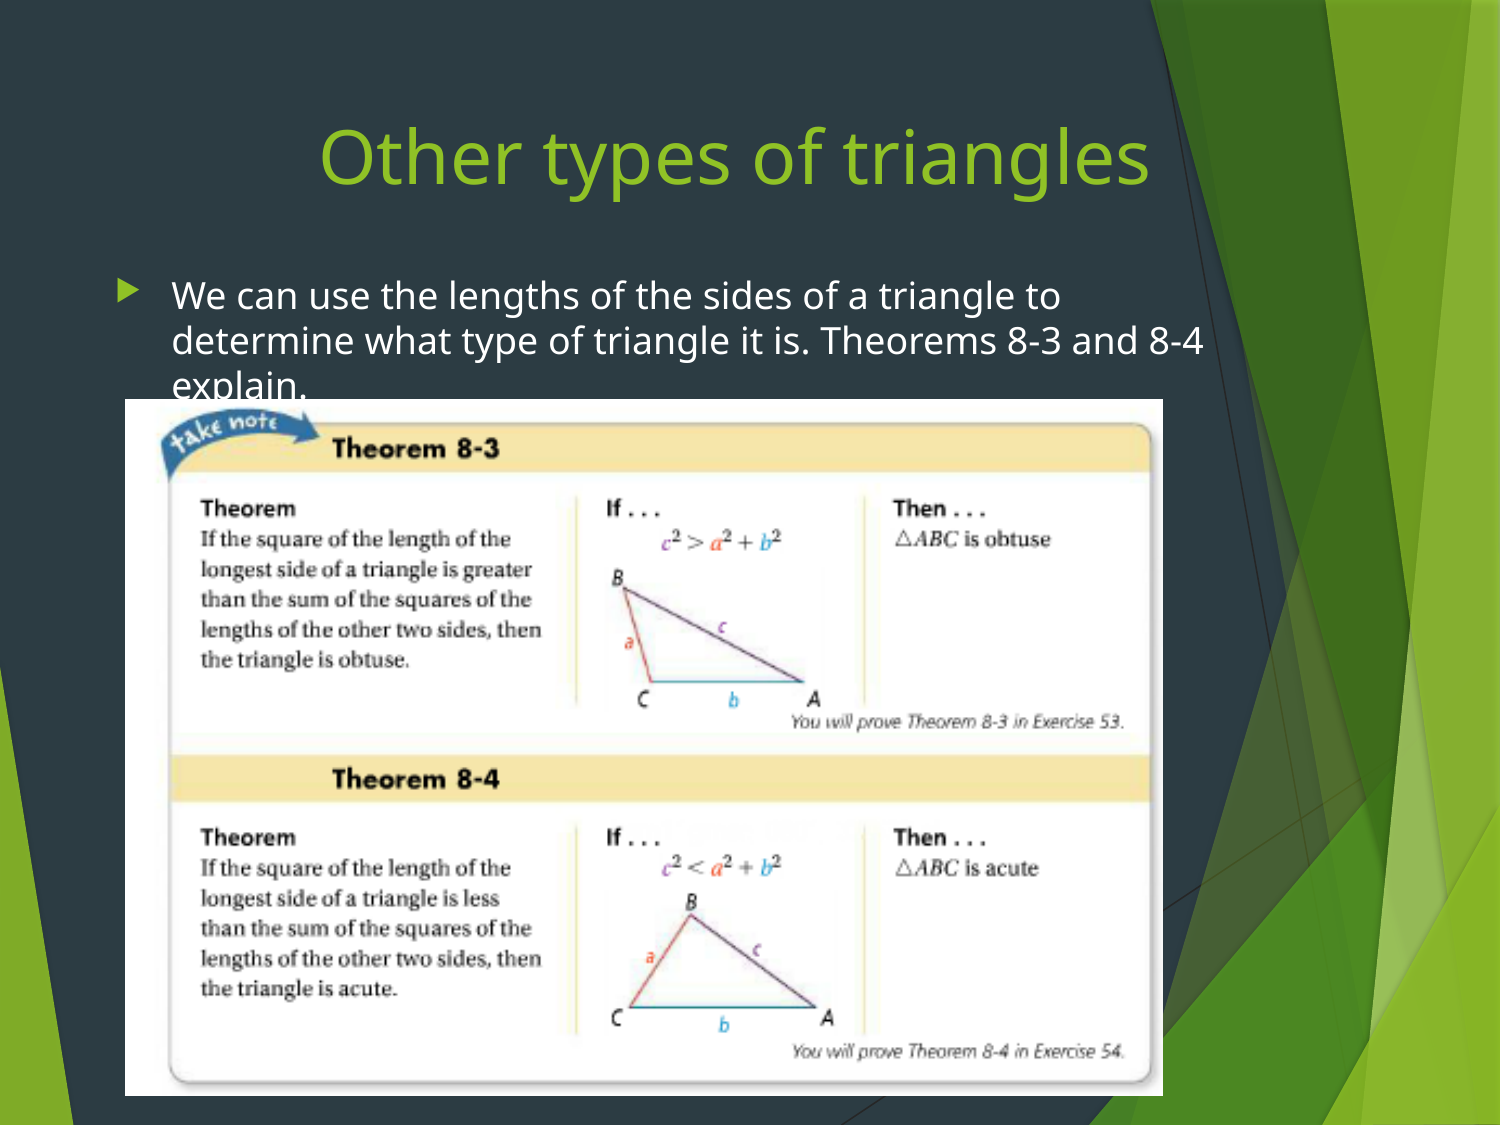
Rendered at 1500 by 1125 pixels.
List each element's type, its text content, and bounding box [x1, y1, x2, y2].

picture [124, 399, 1163, 1096]
list We can use the lengths of the sides of a triangle to determine what type of triangle it is. Theorems 8-3 and 8-4 explain. [99, 264, 1263, 400]
title Other types of triangles [125, 102, 1168, 225]
